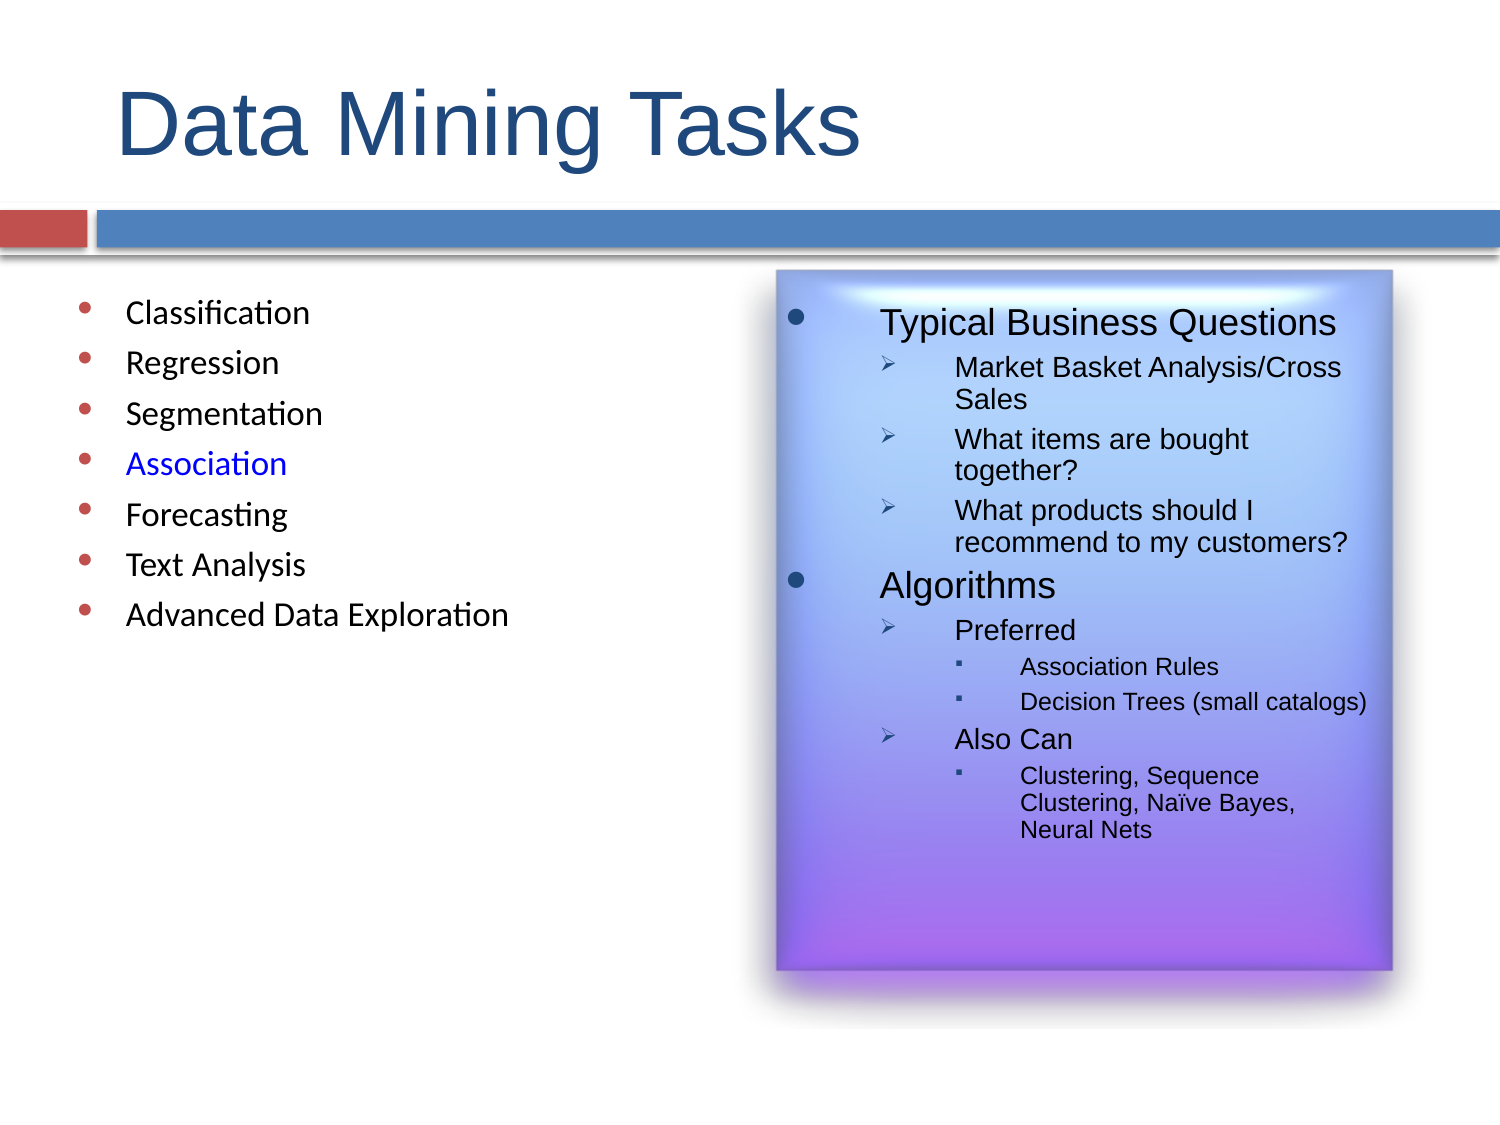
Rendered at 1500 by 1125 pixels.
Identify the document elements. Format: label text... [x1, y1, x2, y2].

picture [732, 262, 1432, 1030]
title Data Mining Tasks [100, 37, 1438, 200]
list Classification Regression Segmentation Association Forecasting Text Analysis Advanced Data Exploration [62, 281, 726, 646]
